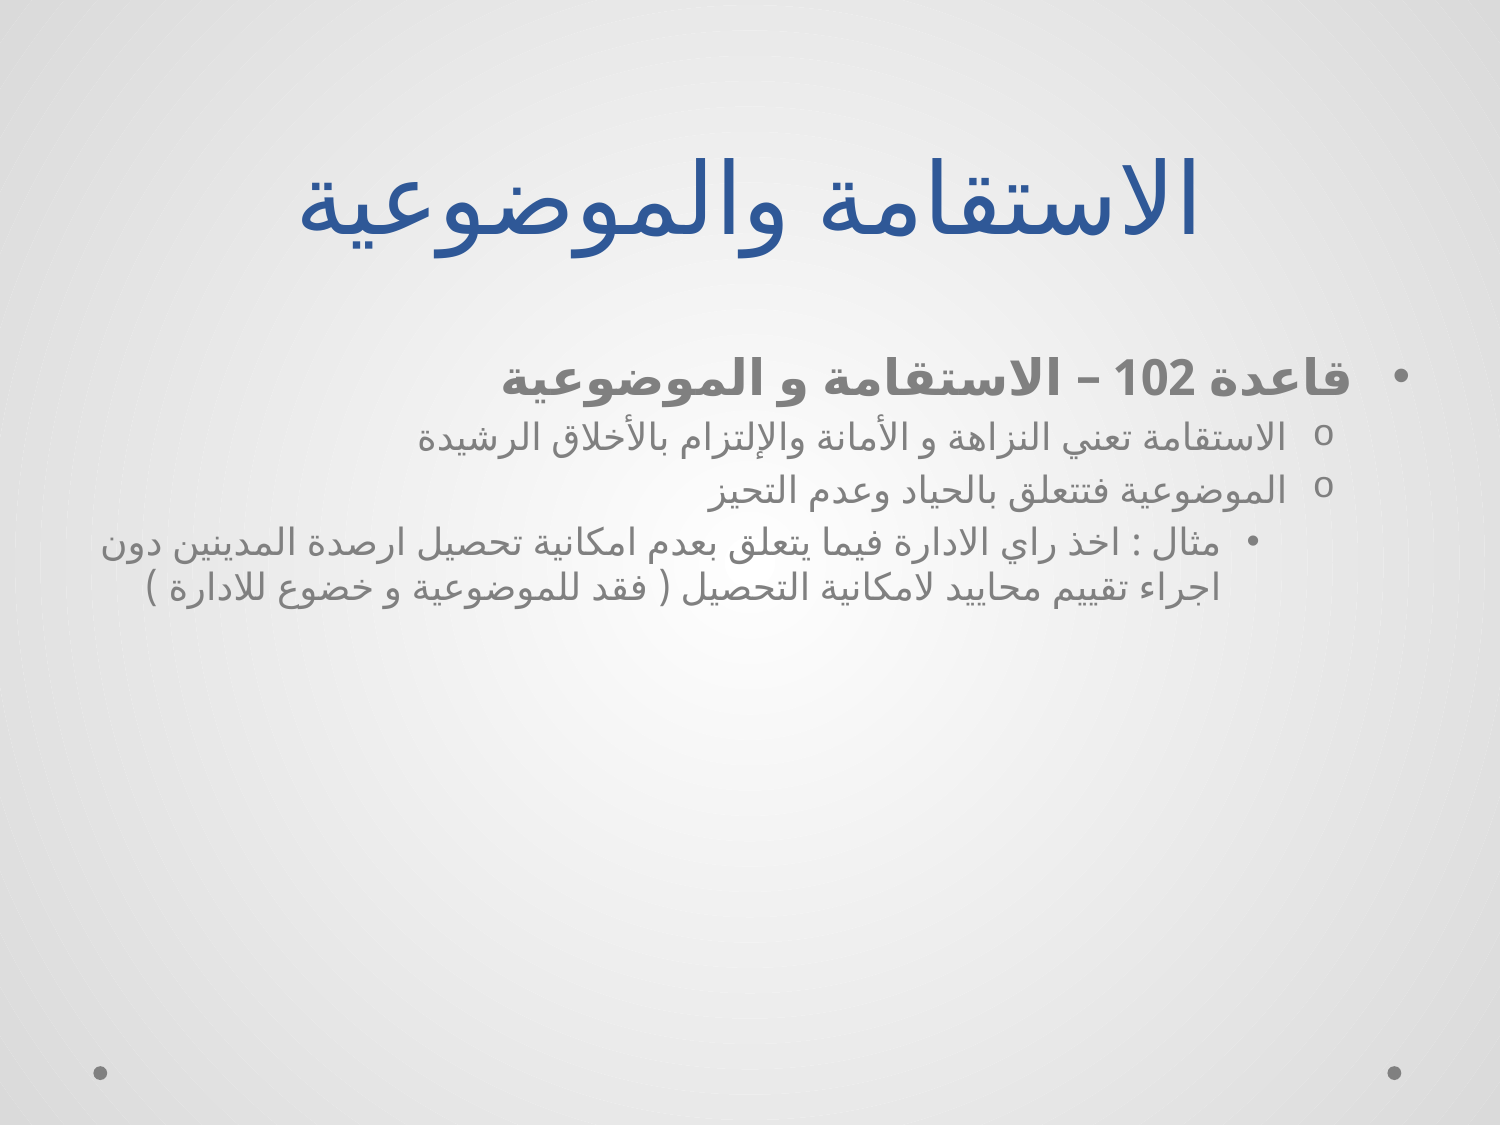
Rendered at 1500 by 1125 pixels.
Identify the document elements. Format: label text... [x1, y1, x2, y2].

title الاستقامة والموضوعية [75, 0, 1425, 263]
list قاعدة 102 – الاستقامة و الموضوعية الاستقامة تعني النزاهة و الأمانة والإلتزام بالأخلاق الرشيدة الموضوعية فتتعلق بالحياد وعدم التحيز مثال : اخذ راي الادارة فيما يتعلق بعدم امكانية تحصيل ارصدة المدينين دون اجراء تقييم محاييد لامكانية التحصيل ( فقد للموضوعية و خضوع للادارة ) [75, 338, 1425, 1005]
